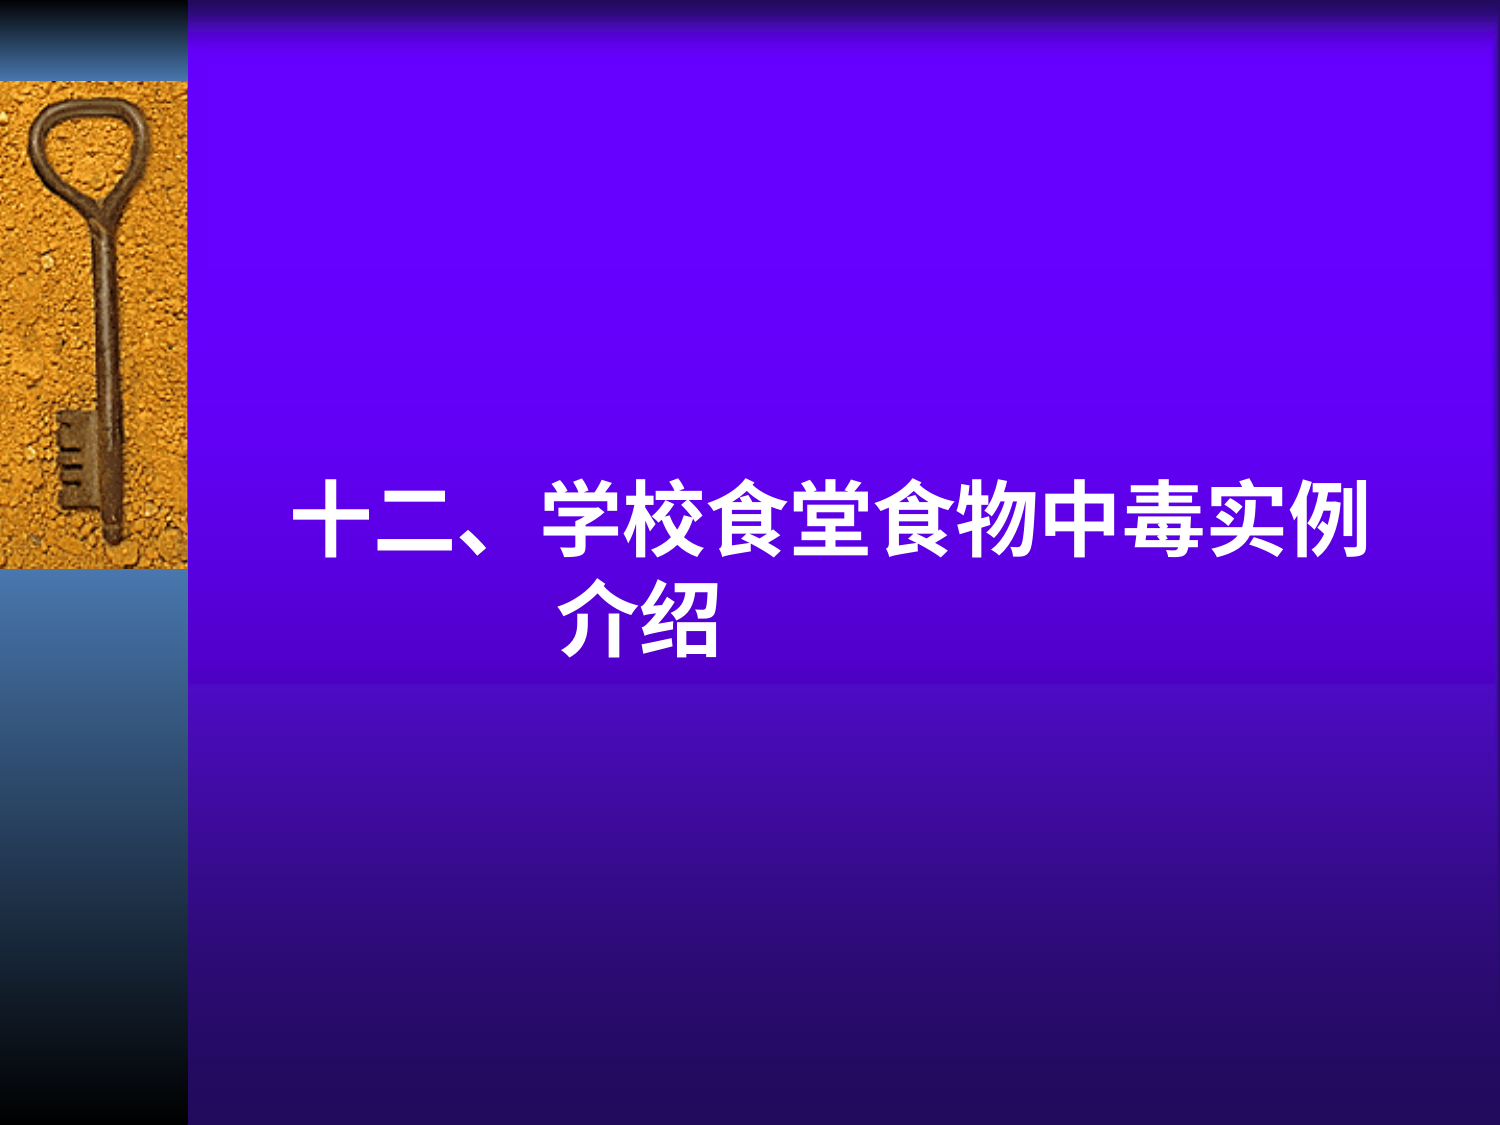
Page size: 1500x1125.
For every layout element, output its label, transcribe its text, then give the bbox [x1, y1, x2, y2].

picture [0, 0, 1500, 1125]
text_box 十二、学校食堂食物中毒实例 介绍 [274, 219, 1413, 675]
